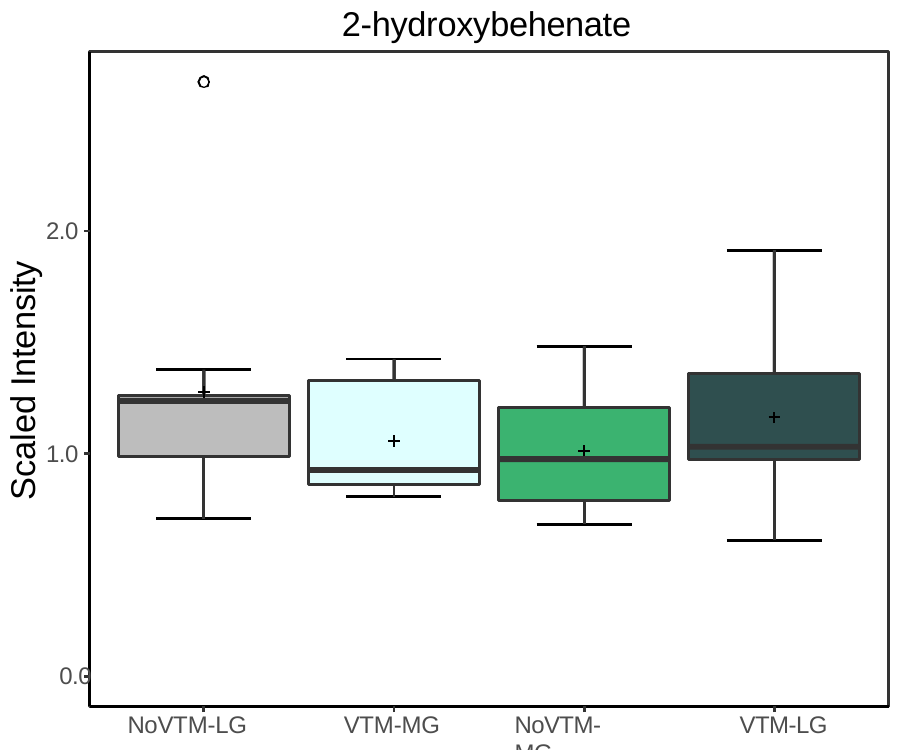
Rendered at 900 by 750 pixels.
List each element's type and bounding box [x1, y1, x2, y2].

text_box [1, 256, 82, 503]
footer [57, 661, 95, 750]
text_box [339, 0, 639, 44]
text_box [44, 213, 82, 244]
text_box [83, 50, 891, 750]
slide_number [125, 713, 257, 750]
